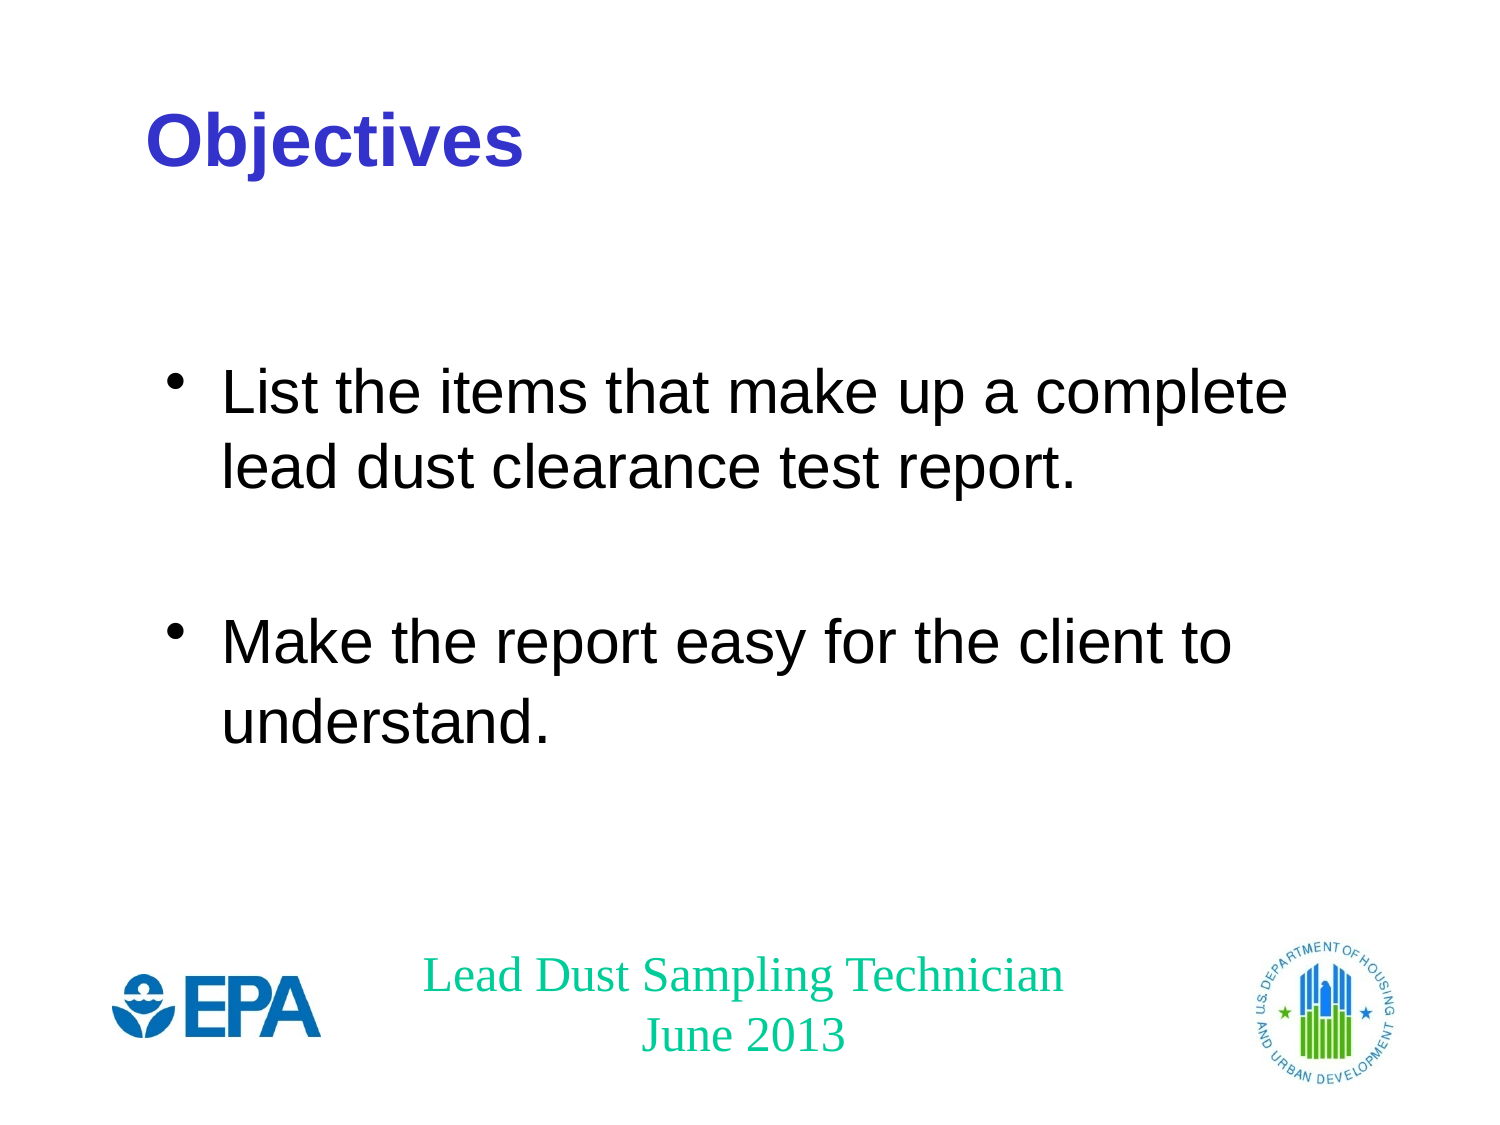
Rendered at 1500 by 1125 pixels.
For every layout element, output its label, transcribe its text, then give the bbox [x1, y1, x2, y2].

title Objectives [130, 42, 1281, 231]
picture [112, 974, 321, 1038]
list List the items that make up a complete lead dust clearance test report. Make the report easy for the client to understand. [150, 343, 1354, 792]
picture [1250, 937, 1400, 1088]
